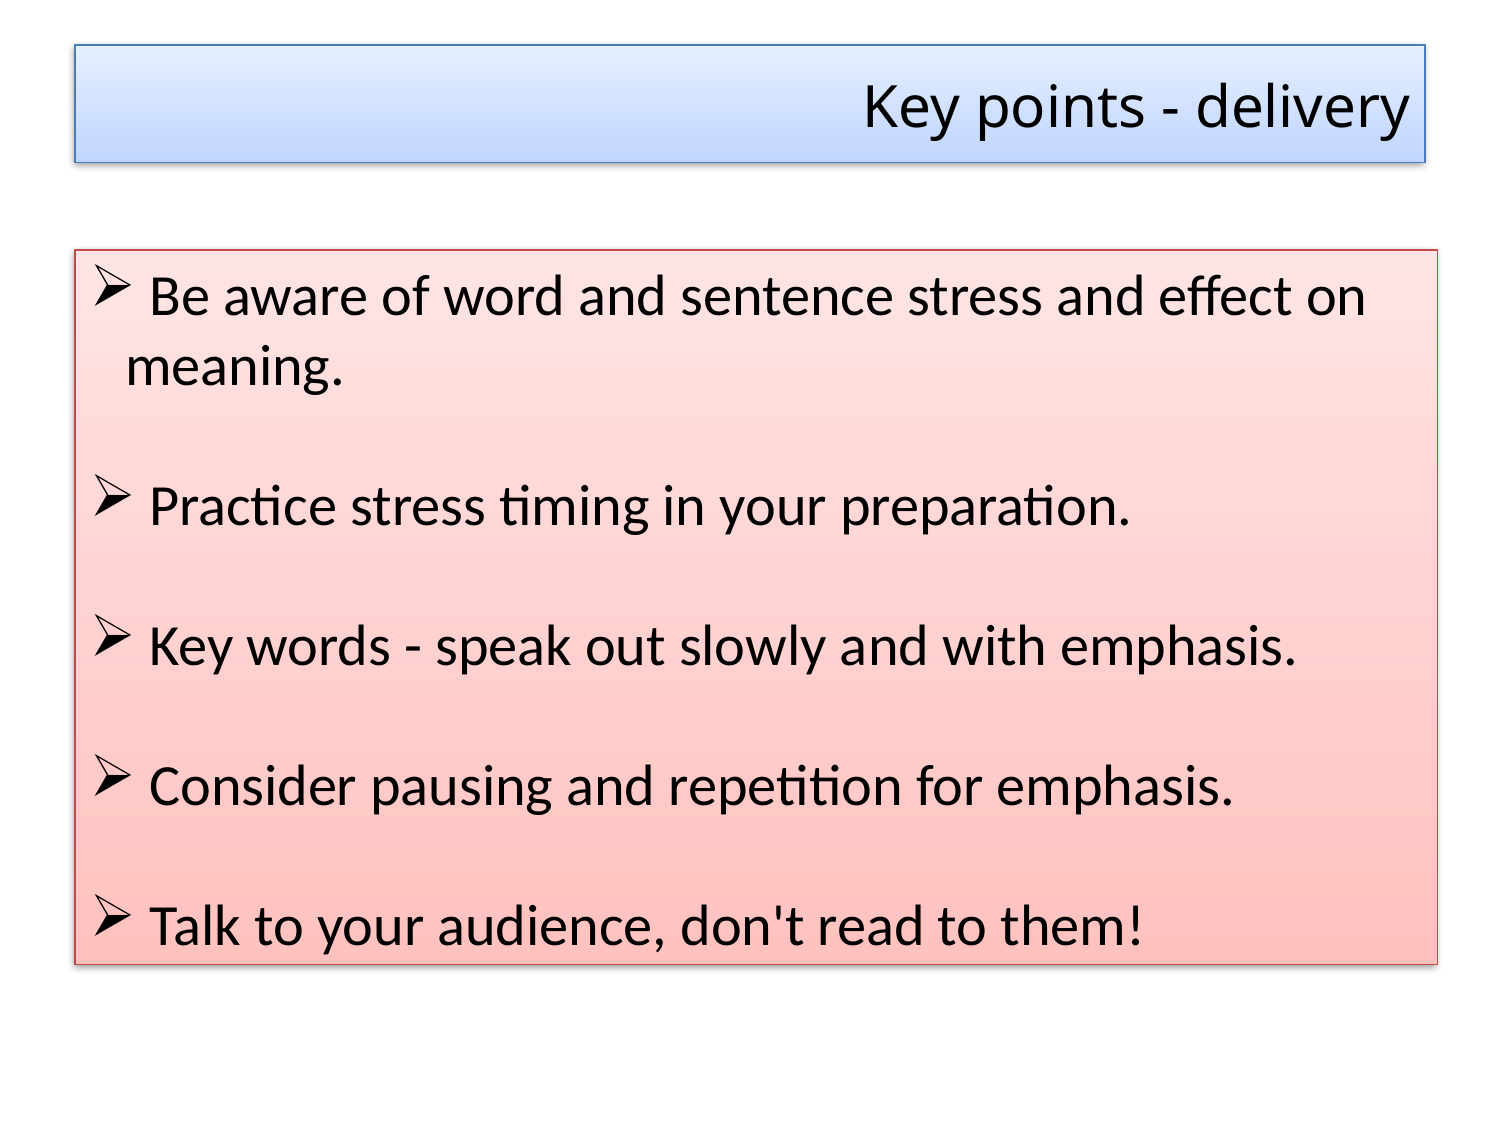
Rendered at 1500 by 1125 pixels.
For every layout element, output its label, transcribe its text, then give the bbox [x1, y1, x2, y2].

text_box Be aware of word and sentence stress and effect on meaning. Practice stress timing in your preparation. Key words - speak out slowly and with emphasis. Consider pausing and repetition for emphasis. Talk to your audience, don't read to them! [74, 249, 1438, 965]
title Key points - delivery [74, 44, 1426, 163]
